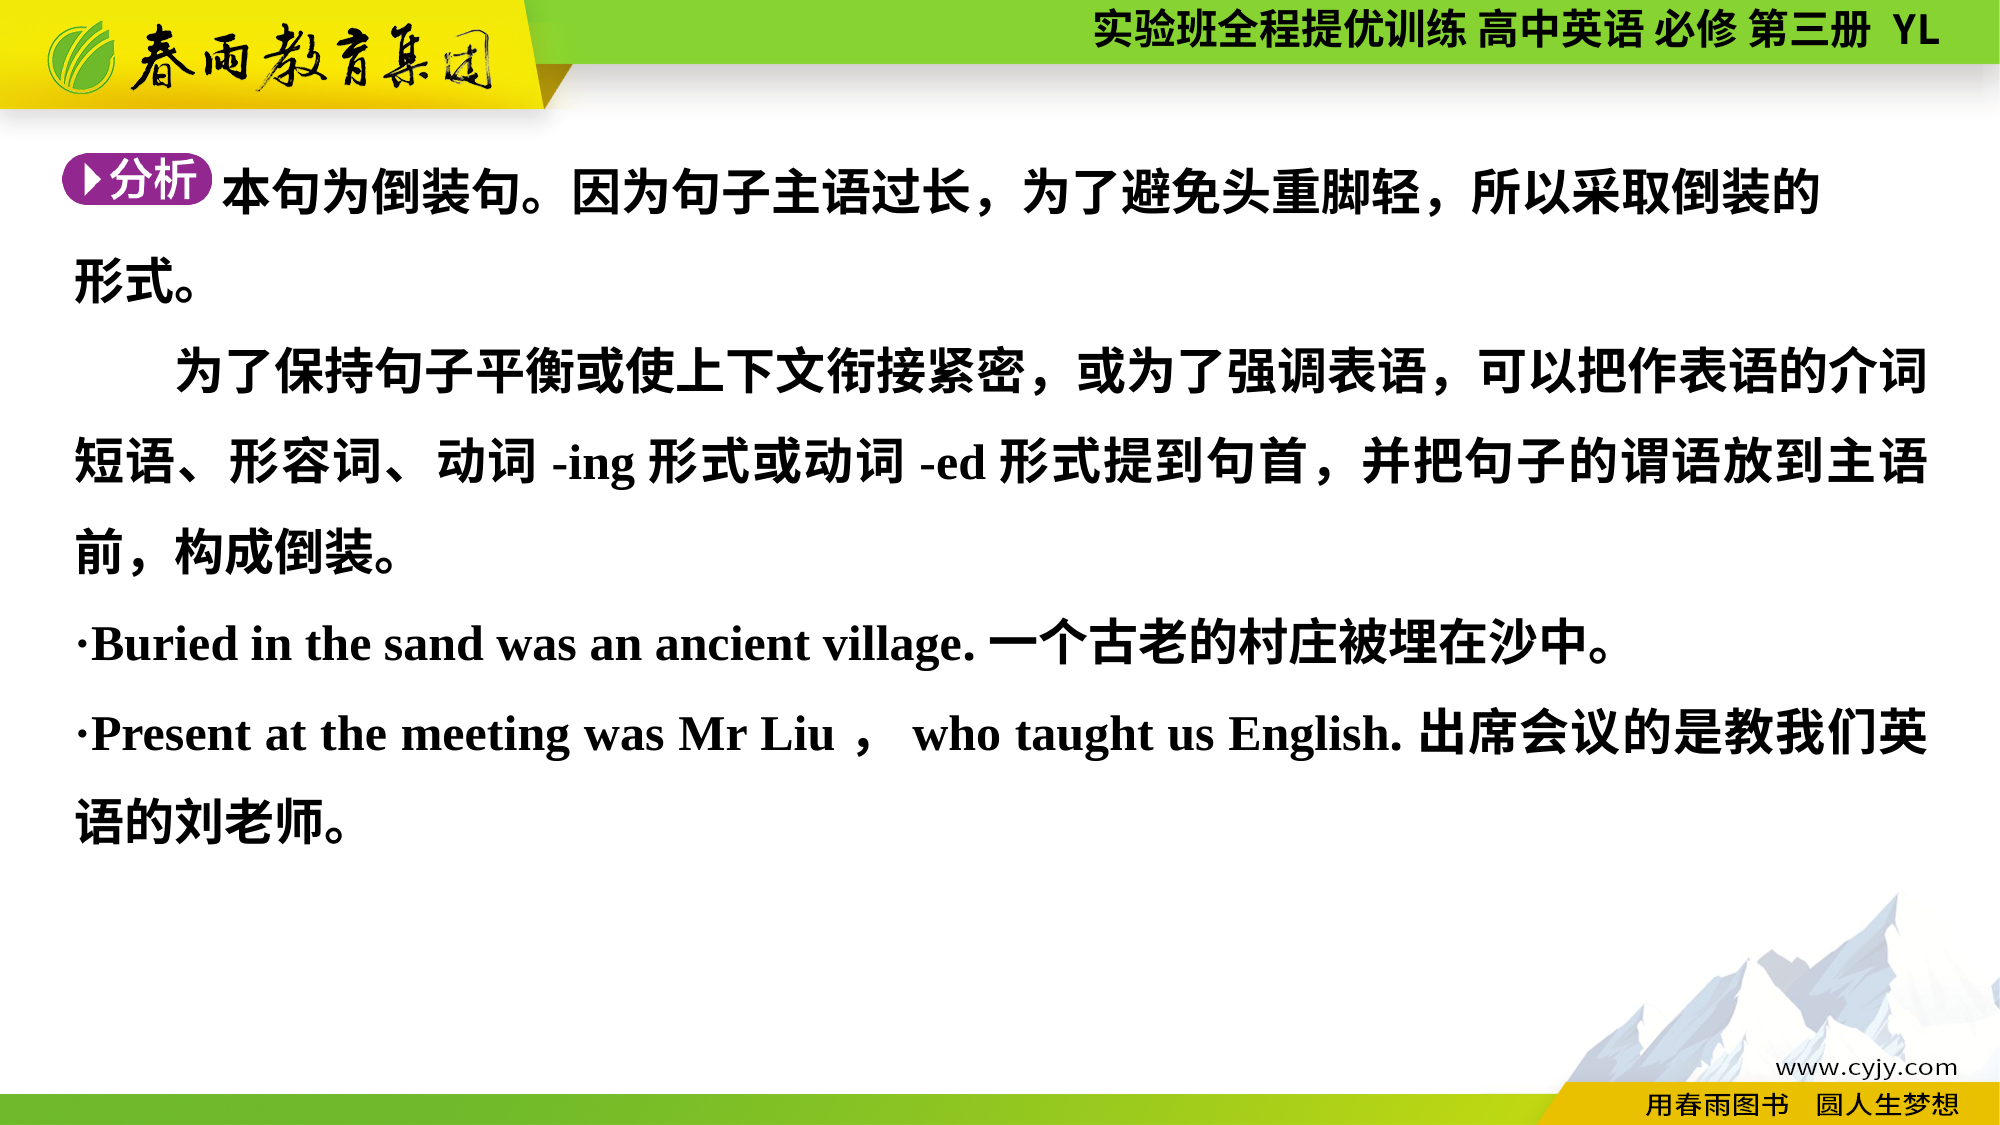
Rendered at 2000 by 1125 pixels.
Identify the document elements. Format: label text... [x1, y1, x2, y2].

picture [0, 0, 2000, 1125]
list 本句为倒装句。因为句子主语过长，为了避免头重脚轻，所以采取倒装的 形式。 为了保持句子平衡或使上下文衔接紧密，或为了强调表语，可以把作表语的介词短语、形容词、动词-ing形式或动词-ed形式提到句首，并把句子的谓语放到主语前，构成倒装。 ·Buried in the sand was an ancient village.一个古老的村庄被埋在沙中。 ·Present at the meeting was Mr Liu，who taught us English.出席会议的是教我们英语的刘老师。 [59, 122, 1944, 865]
